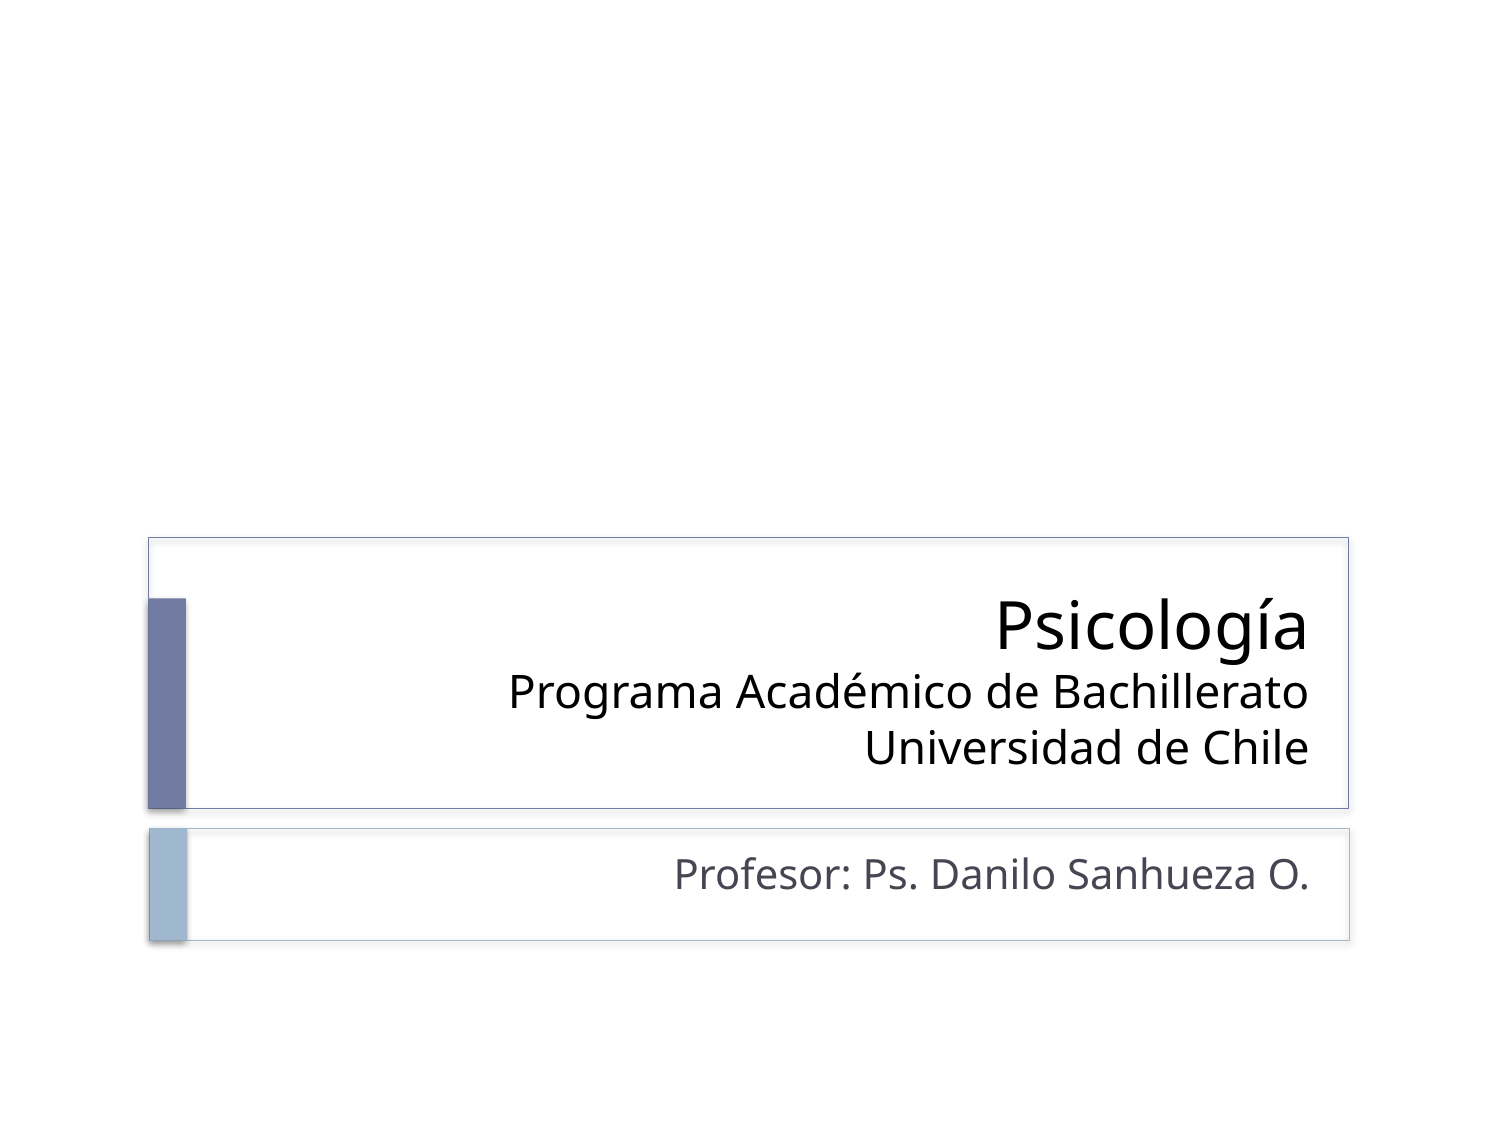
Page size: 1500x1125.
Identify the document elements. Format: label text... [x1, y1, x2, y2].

subtitle Profesor: Ps. Danilo Sanhueza O. [200, 840, 1325, 929]
title Psicología Programa Académico de Bachillerato Universidad de Chile [200, 575, 1325, 800]
